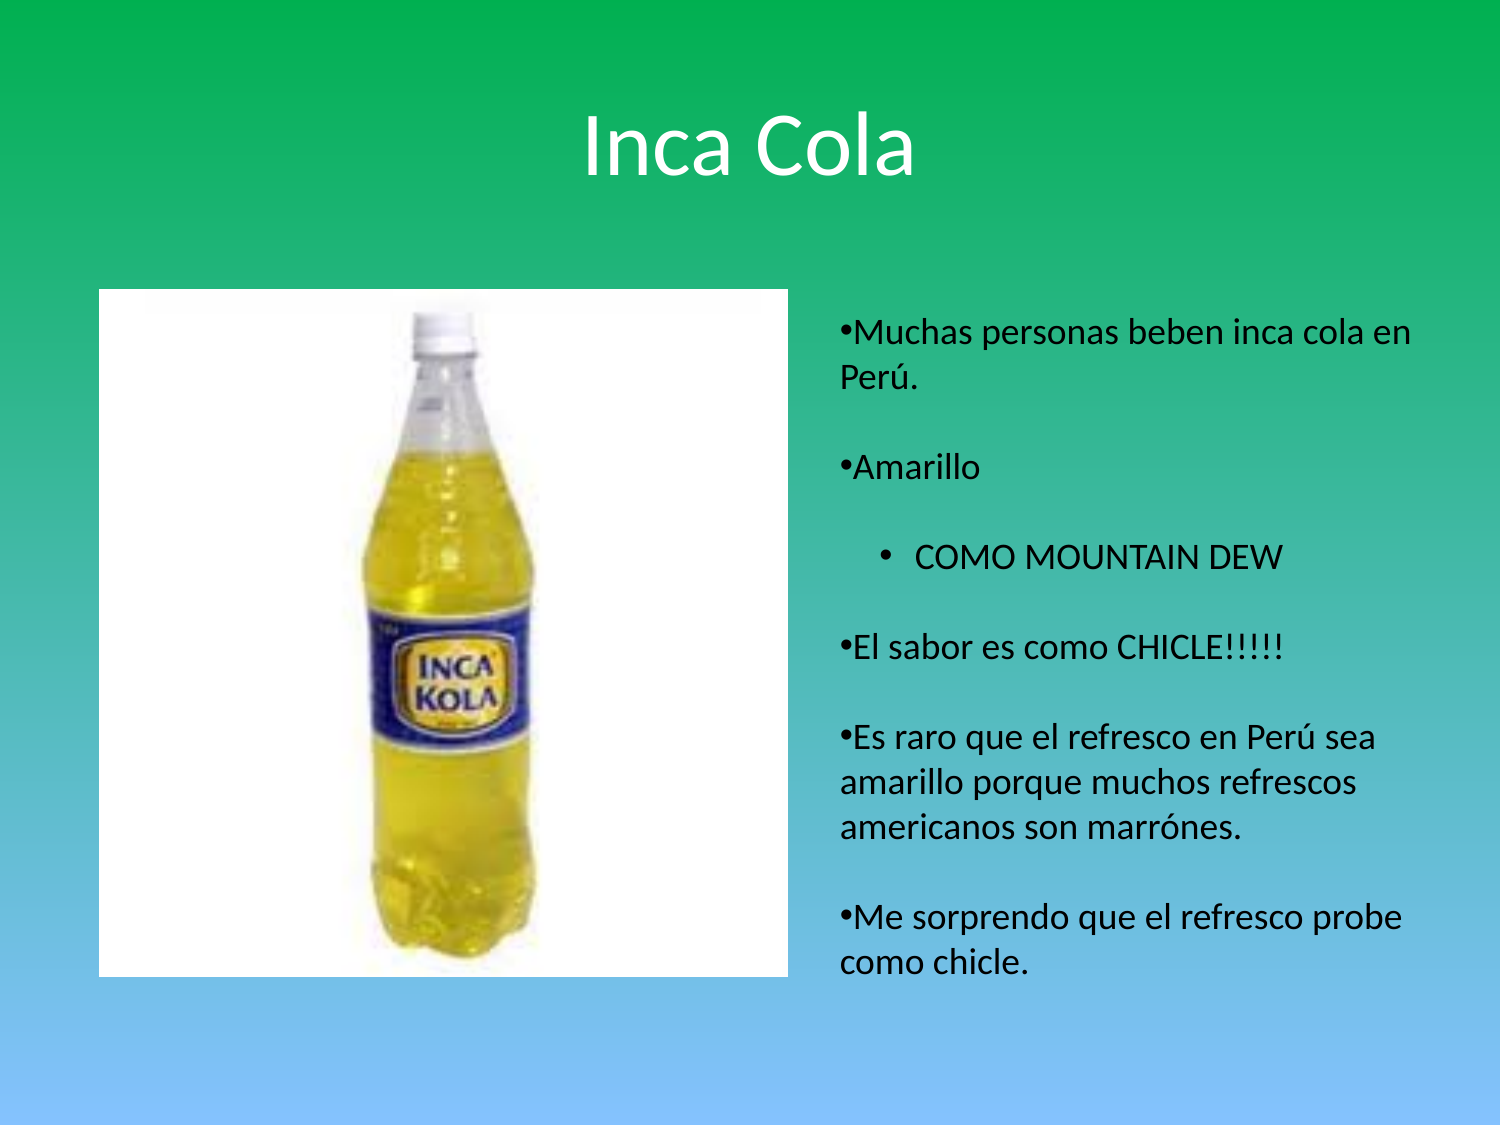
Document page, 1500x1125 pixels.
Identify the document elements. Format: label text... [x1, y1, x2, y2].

text_box Muchas personas beben inca cola en Perú. Amarillo COMO MOUNTAIN DEW El sabor es como CHICLE!!!!! Es raro que el refresco en Perú sea amarillo porque muchos refrescos americanos son marrónes. Me sorprendo que el refresco probe como chicle. [825, 299, 1450, 990]
picture [99, 288, 788, 977]
title Inca Cola [75, 45, 1425, 233]
